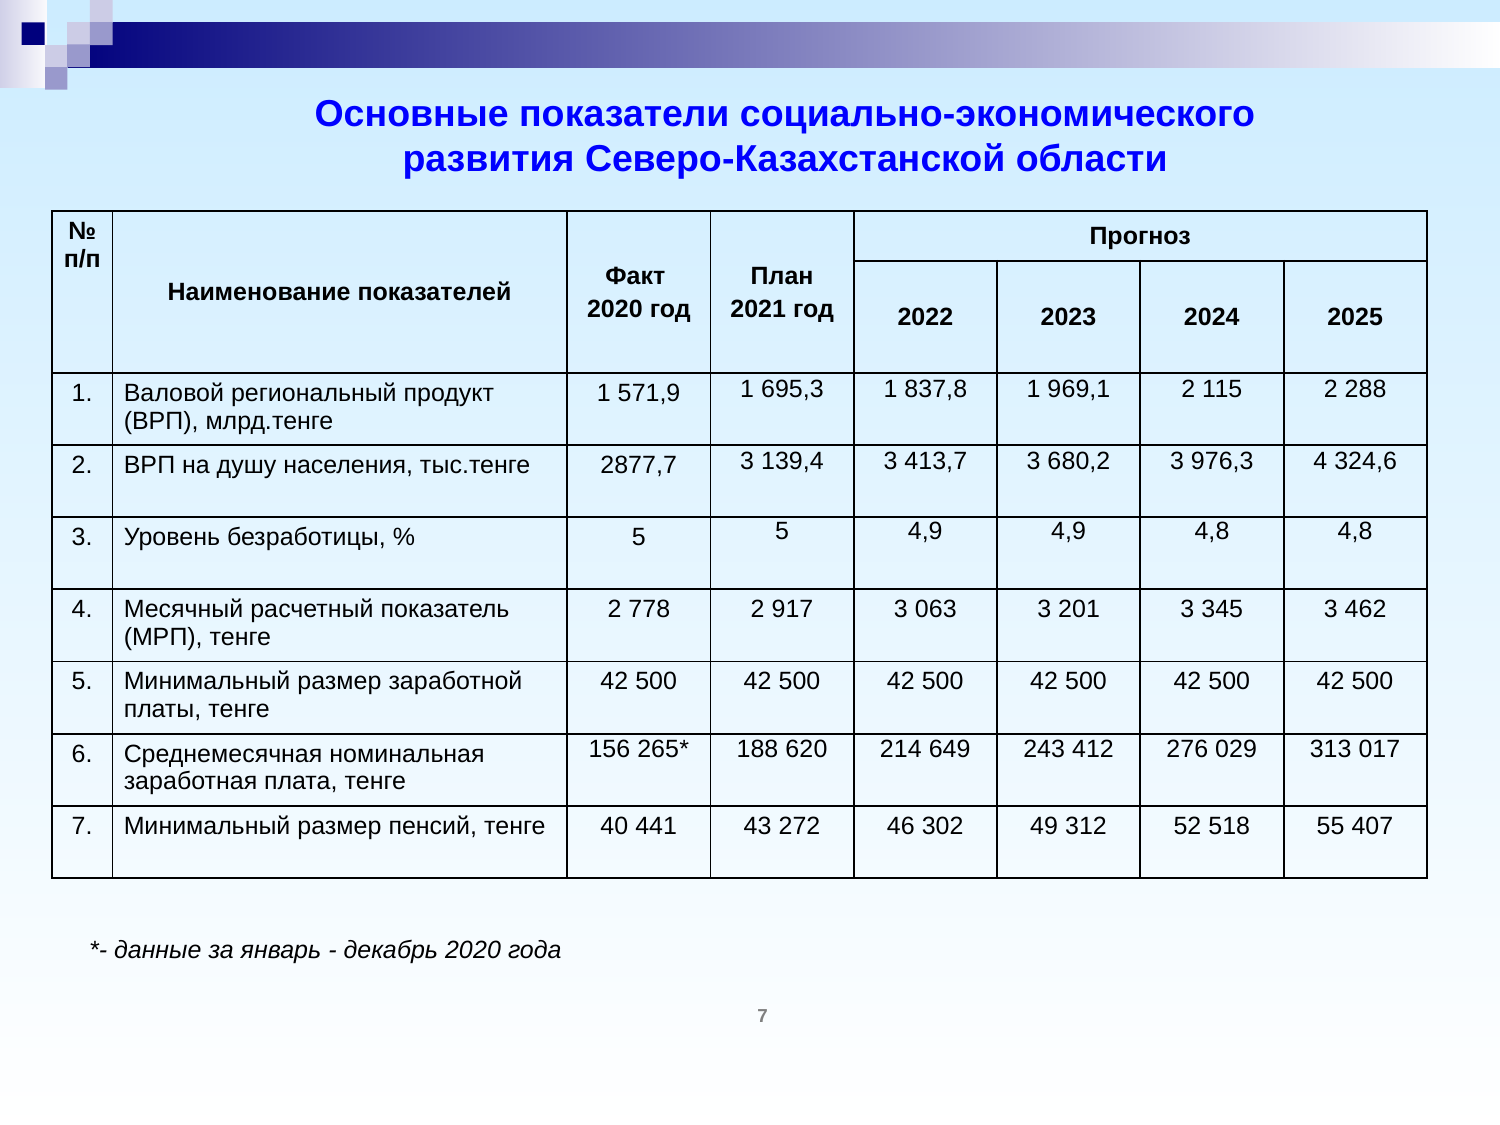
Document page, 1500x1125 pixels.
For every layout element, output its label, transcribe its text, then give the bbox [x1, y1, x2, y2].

table_cell 3 413,7 [855, 446, 996, 516]
table_header Прогноз [855, 212, 1426, 260]
text_box *- данные за январь - декабрь 2020 года [74, 926, 745, 971]
text_box Основные показатели социально-экономического развития Северо-Казахстанской области [249, 84, 1321, 184]
table_cell 55 407 [1285, 807, 1426, 877]
table_cell 4. [53, 590, 112, 661]
table_cell Месячный расчетный показатель (МРП), тенге [113, 590, 566, 661]
table_cell 46 302 [855, 807, 996, 877]
table_cell 1. [53, 374, 112, 444]
table_cell Минимальный размер пенсий, тенге [113, 807, 566, 877]
table_cell 2024 [1141, 262, 1283, 372]
table_cell 5 [711, 518, 853, 588]
table_cell 4,8 [1141, 518, 1283, 588]
table_cell 3 063 [855, 590, 996, 661]
table_cell 1 969,1 [998, 374, 1139, 444]
table_cell 42 500 [568, 662, 710, 733]
table_cell 40 441 [568, 807, 710, 877]
table_cell 3 462 [1285, 590, 1426, 661]
table_cell Валовой региональный продукт (ВРП), млрд.тенге [113, 374, 566, 444]
table_cell 3. [53, 518, 112, 588]
table_cell 42 500 [855, 662, 996, 733]
table_cell 2877,7 [568, 446, 710, 516]
table_cell 42 500 [1141, 662, 1283, 733]
table_cell 7. [53, 807, 112, 877]
table_cell Среднемесячная номинальная заработная плата, тенге [113, 735, 566, 805]
table_cell 5. [53, 662, 112, 733]
table_cell 1 695,3 [711, 374, 853, 444]
table_cell 43 272 [711, 807, 853, 877]
table_cell 4 324,6 [1285, 446, 1426, 516]
table_cell ВРП на душу населения, тыс.тенге [113, 446, 566, 516]
table_cell 188 620 [711, 735, 853, 805]
table_cell 1 837,8 [855, 374, 996, 444]
table_cell 42 500 [1285, 662, 1426, 733]
table_cell 42 500 [711, 662, 853, 733]
table_cell 5 [568, 518, 710, 588]
table_cell 2025 [1285, 262, 1426, 372]
table_cell Уровень безработицы, % [113, 518, 566, 588]
table_cell 2. [53, 446, 112, 516]
table_cell 1 571,9 [568, 374, 710, 444]
table_cell 49 312 [998, 807, 1139, 877]
table_cell 2 288 [1285, 374, 1426, 444]
table_cell 156 265* [568, 735, 710, 805]
table_header № п/п [53, 212, 112, 372]
table_cell 3 201 [998, 590, 1139, 661]
table_cell 2 115 [1141, 374, 1283, 444]
table_cell 3 976,3 [1141, 446, 1283, 516]
table_cell 3 680,2 [998, 446, 1139, 516]
table_cell 6. [53, 735, 112, 805]
table_cell 2 778 [568, 590, 710, 661]
table_cell 313 017 [1285, 735, 1426, 805]
table_cell 2022 [855, 262, 996, 372]
text_box 7 [649, 1001, 875, 1029]
table_cell 3 345 [1141, 590, 1283, 661]
table_cell Минимальный размер заработной платы, тенге [113, 662, 566, 733]
table_cell 4,9 [855, 518, 996, 588]
table_cell 52 518 [1141, 807, 1283, 877]
table_cell 2023 [998, 262, 1139, 372]
table_cell 2 917 [711, 590, 853, 661]
table_cell 4,9 [998, 518, 1139, 588]
table_cell 214 649 [855, 735, 996, 805]
table_cell 276 029 [1141, 735, 1283, 805]
table_cell 4,8 [1285, 518, 1426, 588]
table_header План 2021 год [711, 212, 853, 372]
table_header Наименование показателей [113, 212, 566, 372]
table_cell 243 412 [998, 735, 1139, 805]
table_cell 42 500 [998, 662, 1139, 733]
table_header Факт 2020 год [568, 212, 710, 372]
table_cell 3 139,4 [711, 446, 853, 516]
